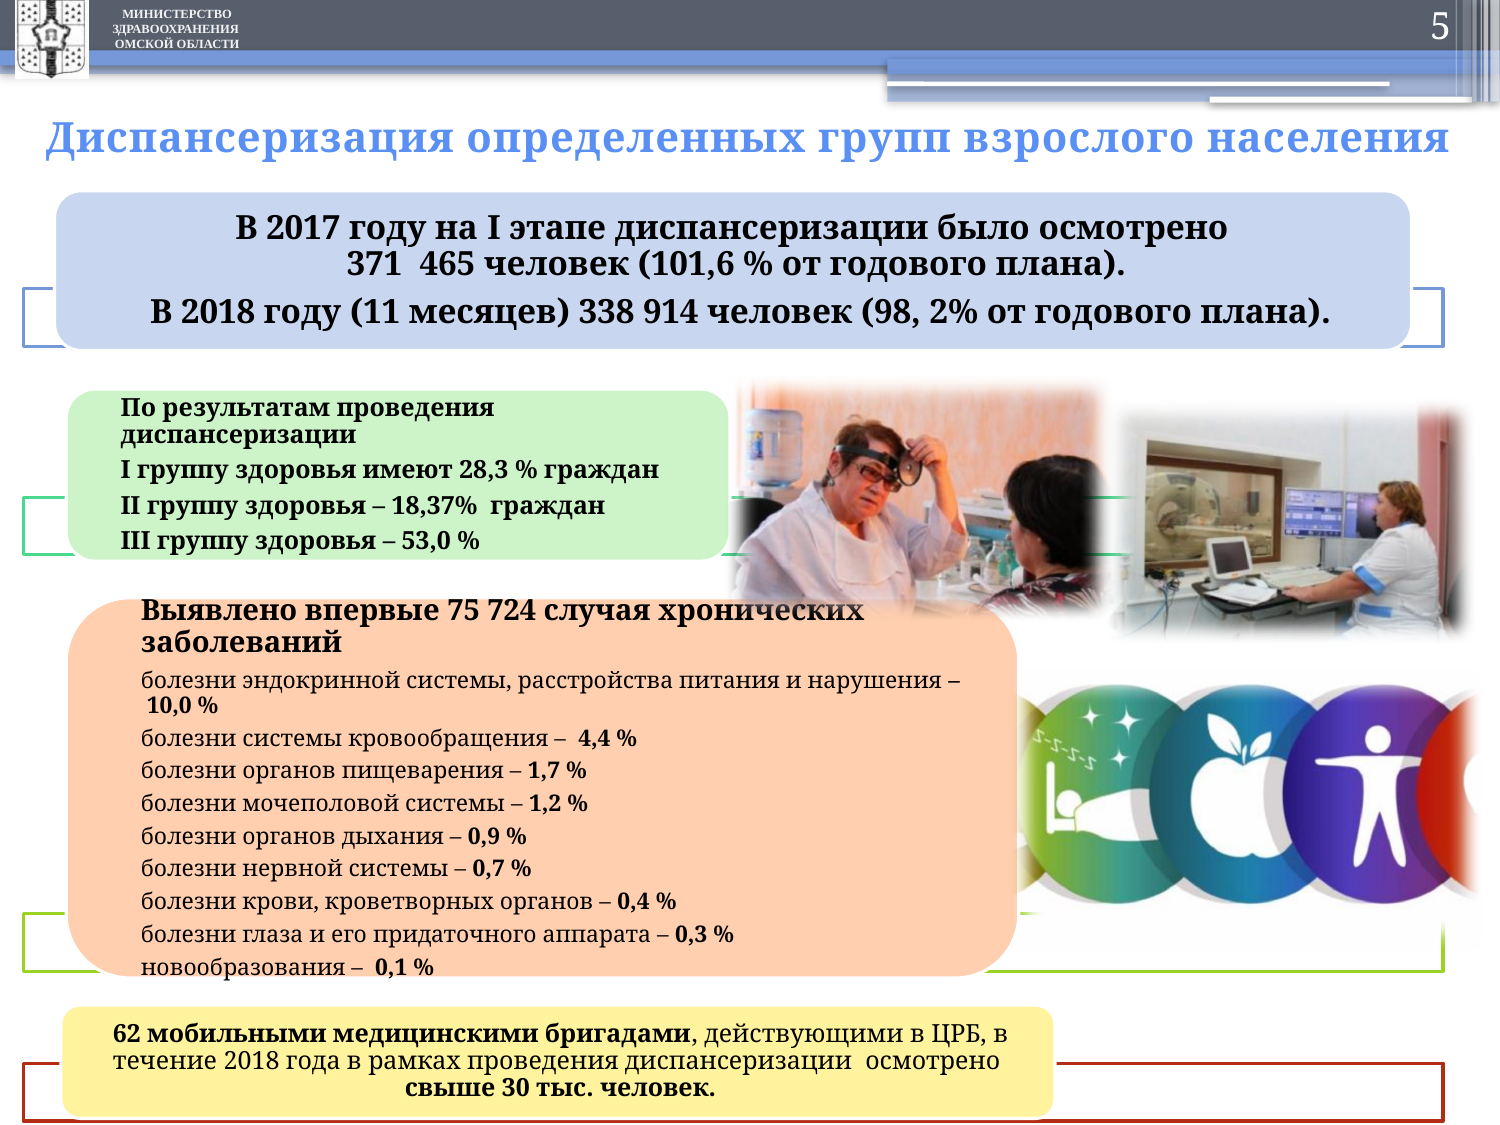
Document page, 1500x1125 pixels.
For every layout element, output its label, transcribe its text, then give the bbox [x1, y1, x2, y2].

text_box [22, 160, 1444, 1124]
slide_number 5 [1341, 0, 1466, 61]
picture [1009, 668, 1483, 953]
text_box МИНИСТЕРСТВО ЗДРАВООХРАНЕНИЯ ОМСКОЙ ОБЛАСТИ [96, 19, 290, 56]
picture [724, 373, 1477, 646]
picture [14, 0, 89, 80]
text_box Диспансеризация определенных групп взрослого населения [17, 101, 1479, 170]
